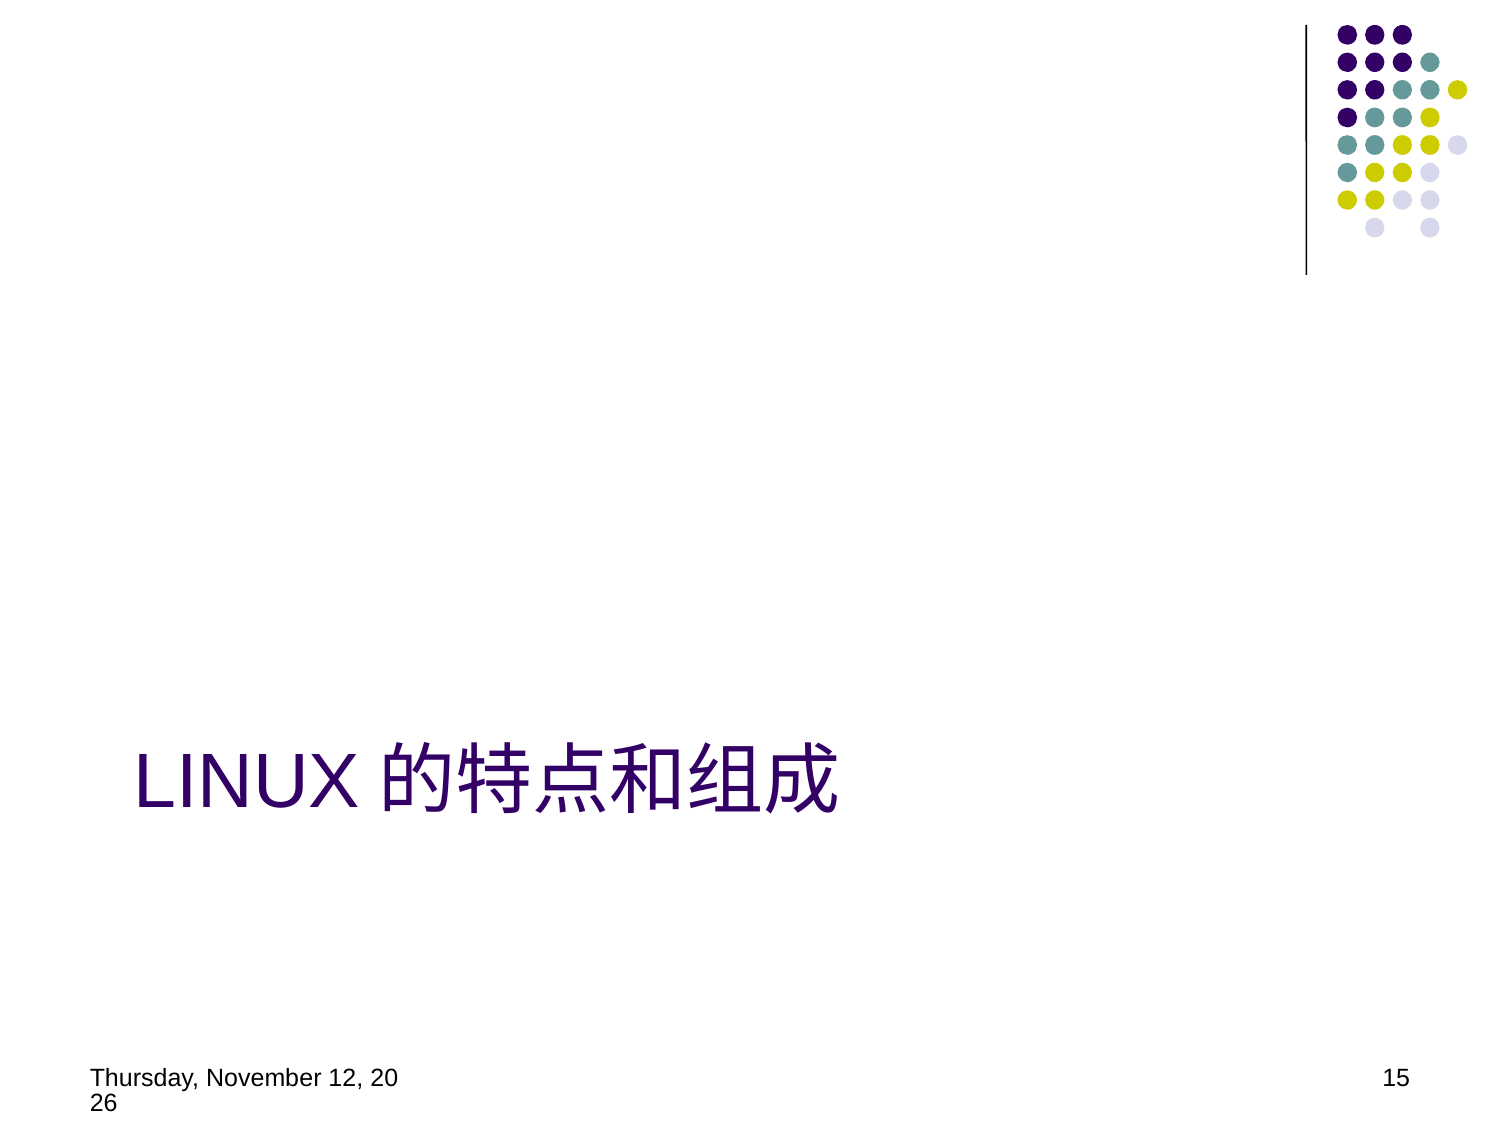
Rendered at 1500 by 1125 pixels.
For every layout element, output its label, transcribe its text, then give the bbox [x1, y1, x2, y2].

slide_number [75, 1024, 425, 1100]
title LINUX的特点和组成 [118, 722, 1394, 947]
slide_number 15 [1074, 1024, 1425, 1100]
